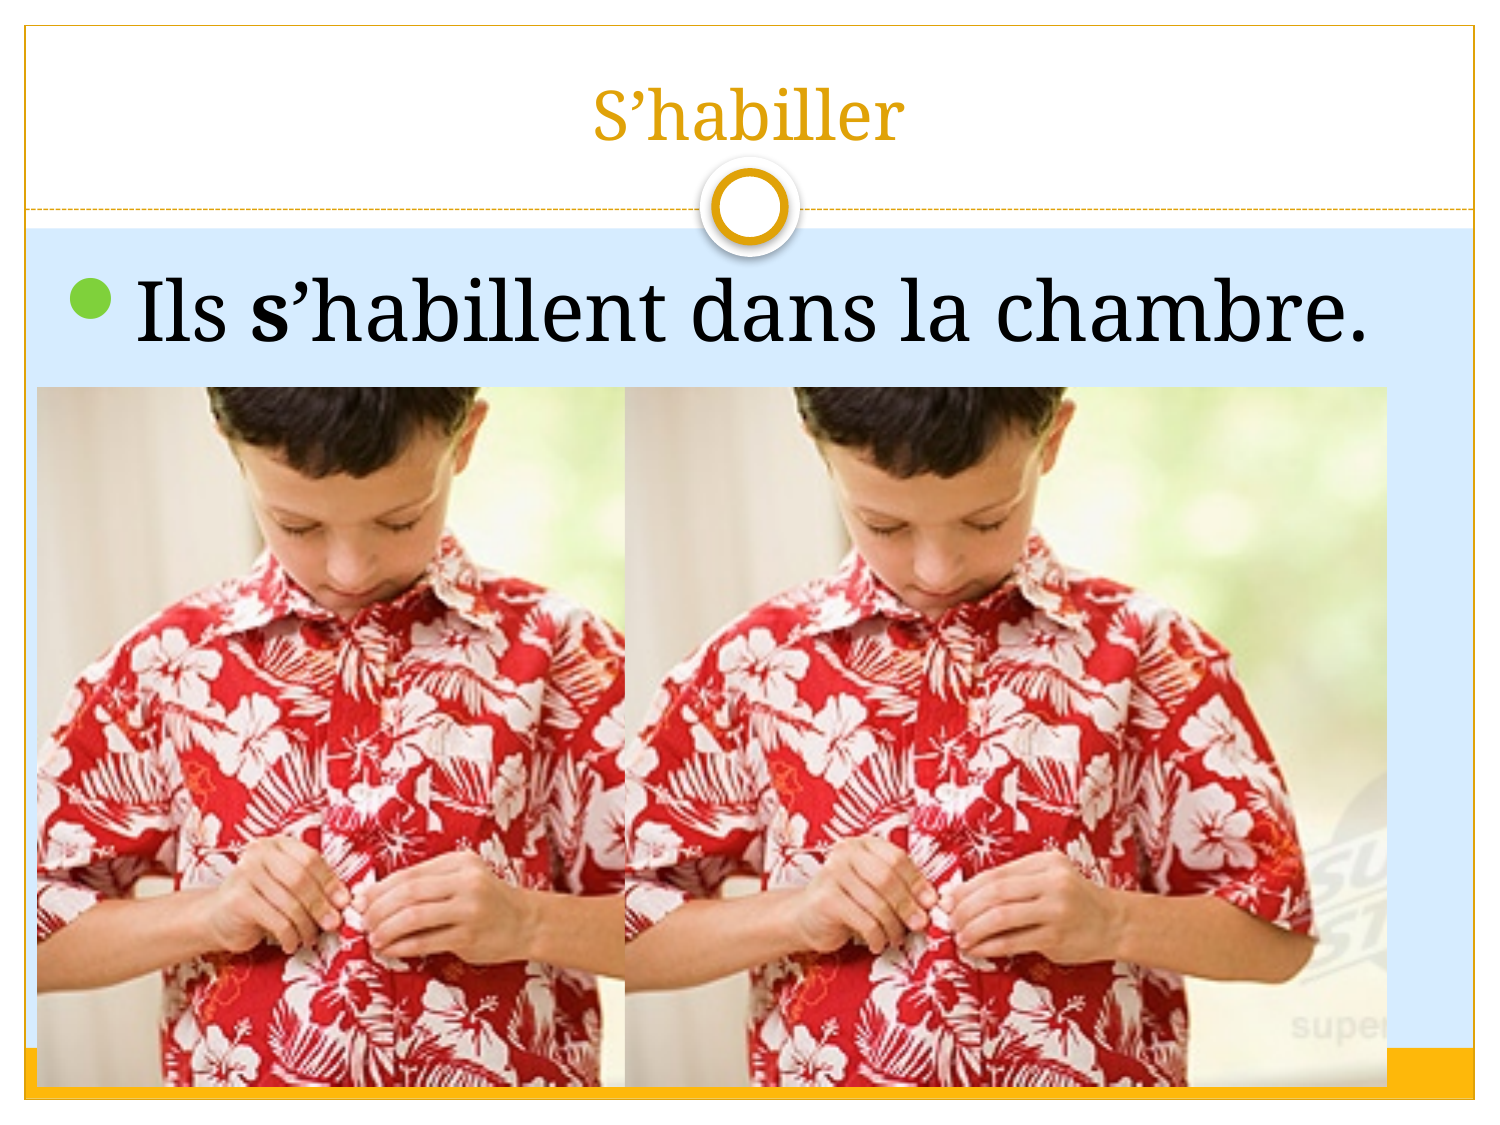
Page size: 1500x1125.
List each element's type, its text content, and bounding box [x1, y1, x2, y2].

picture [37, 387, 1388, 1087]
list Ils s’habillent dans la chambre. [49, 250, 1445, 1001]
title S’habiller [49, 37, 1450, 162]
